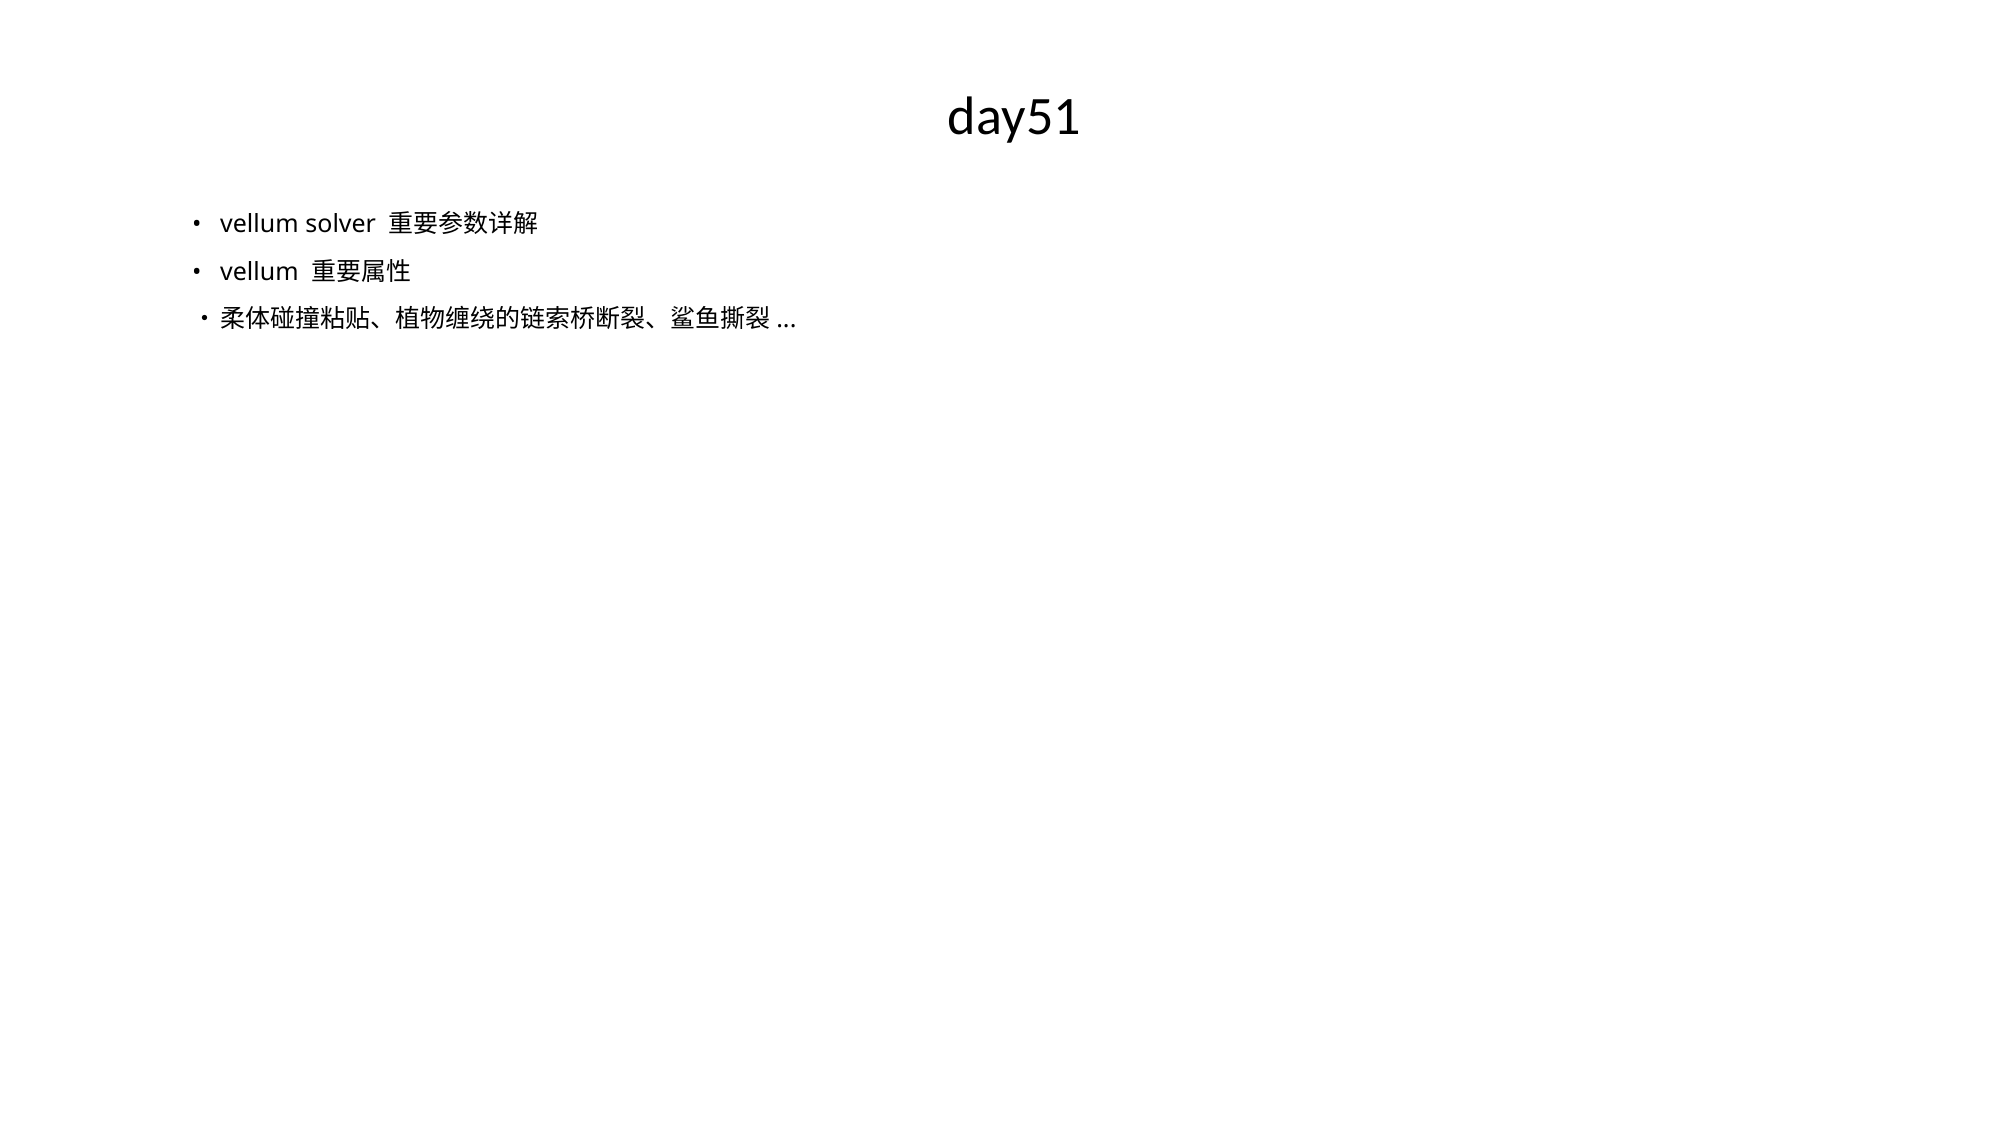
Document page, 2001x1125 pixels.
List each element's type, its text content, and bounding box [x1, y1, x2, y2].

subtitle • vellum solver 重要参数详解 • vellum 重要属性 • 柔体碰撞粘贴、植物缠绕的链索桥断裂、鲨鱼撕裂... [176, 203, 1815, 903]
title day51 [543, 41, 1486, 154]
